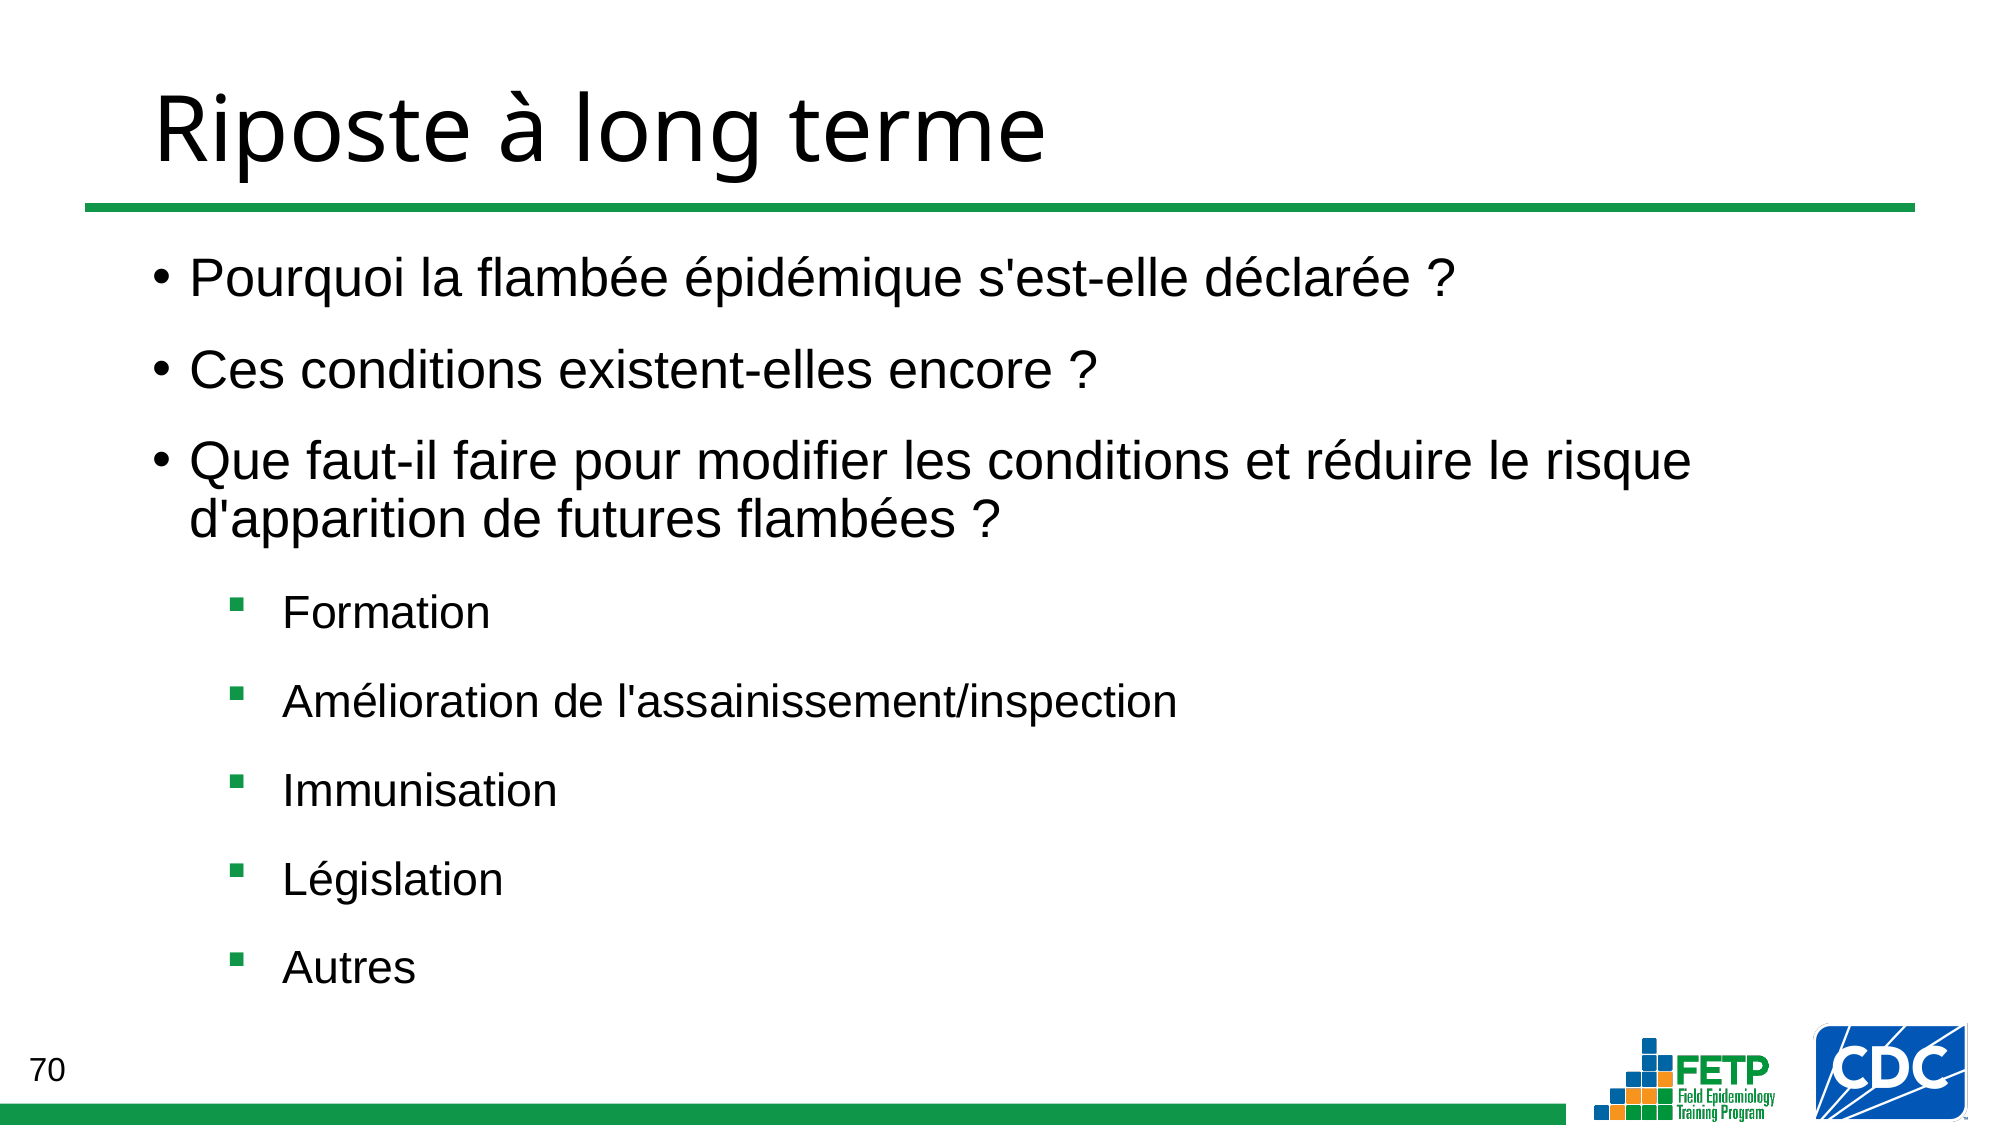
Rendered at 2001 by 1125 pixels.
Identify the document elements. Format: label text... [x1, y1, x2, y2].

picture [1813, 1023, 1968, 1122]
picture [1594, 1038, 1775, 1122]
text_box Riposte à long terme [137, 46, 1863, 189]
list Pourquoi la flambée épidémique s'est-elle déclarée ? Ces conditions existent-elles encore ? Que faut-il faire pour modifier les conditions et réduire le risque d'apparition de futures flambées ? Formation Amélioration de l'assainissement/inspection Immunisation Législation Autres [137, 242, 1863, 1004]
